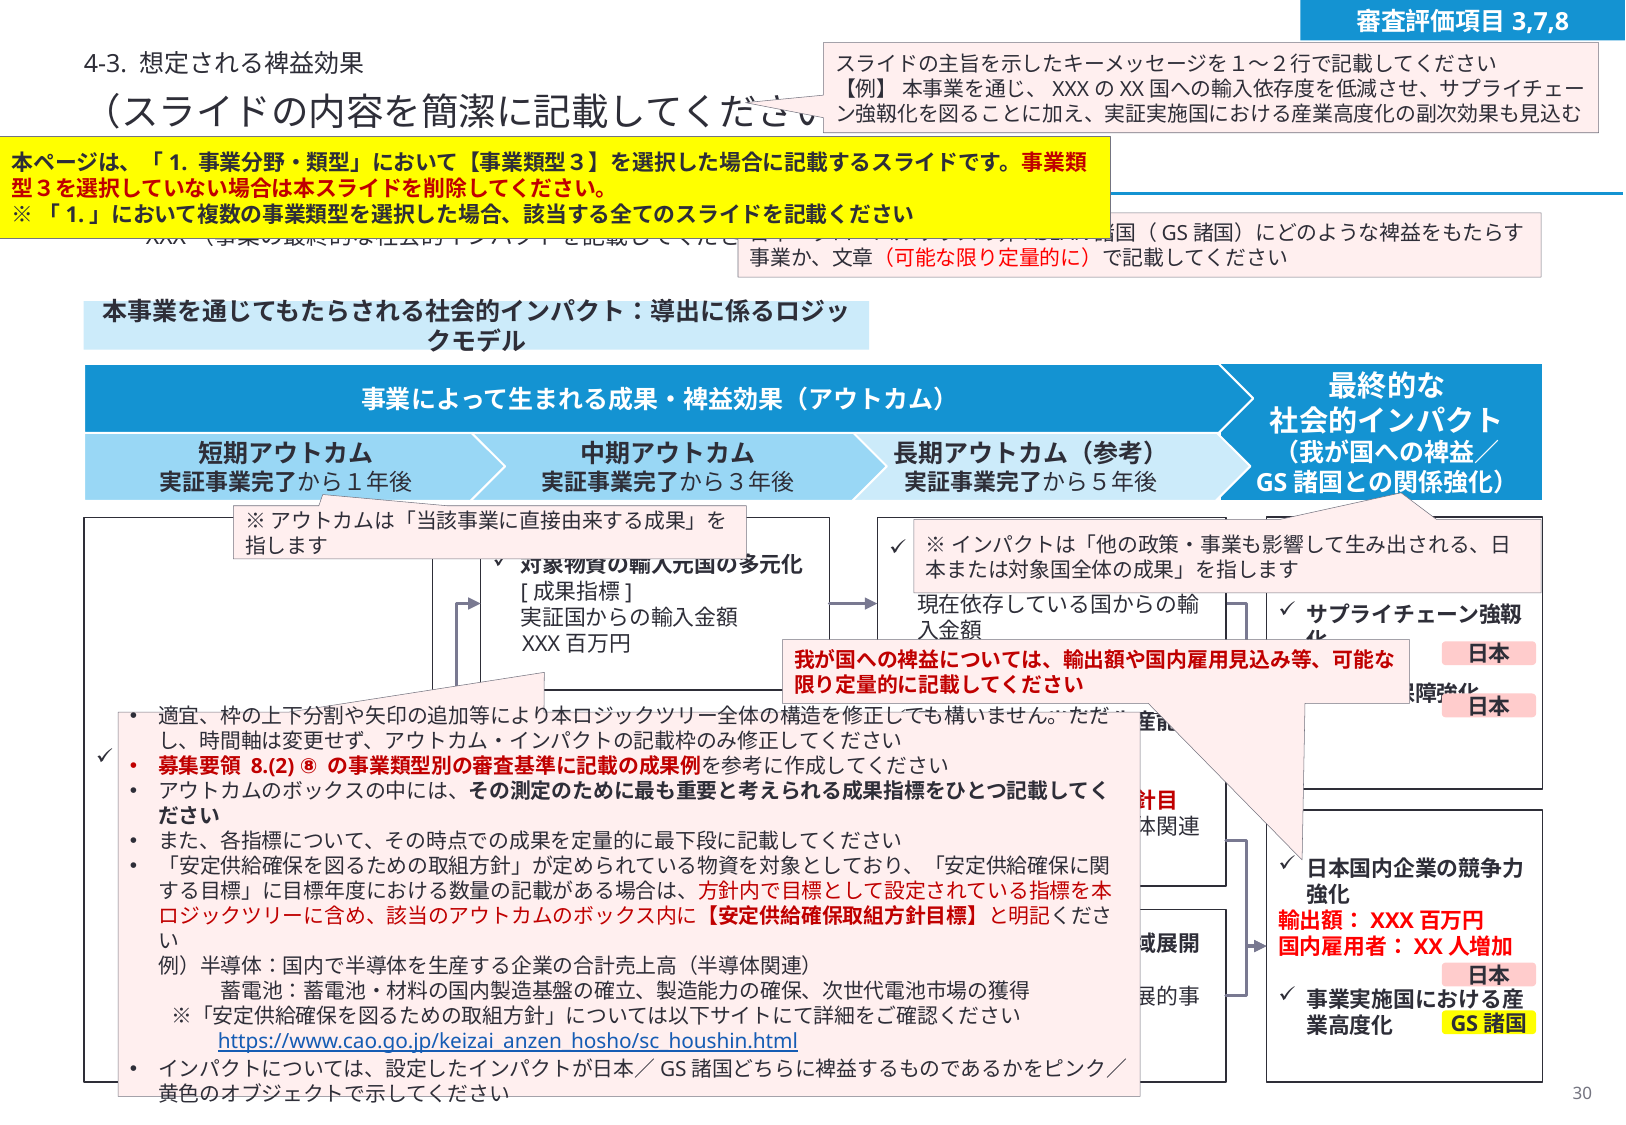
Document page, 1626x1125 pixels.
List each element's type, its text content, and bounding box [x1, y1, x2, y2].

text_box 日本国内企業の競争力強化 輸出額：XXX百万円 国内雇用者：XX人増加 事業実施国における産業高度化 [1266, 809, 1543, 1083]
text_box ※アウトカムは「当該事業に直接由来する成果」を指します [232, 493, 748, 560]
text_box 本ページは、「1. 事業分野・類型」において【事業類型３】を選択した場合に記載するスライドです。事業類型３を選択していない場合は本スライドを削除してください。 ※「1.」において複数の事業類型を選択した場合、該当する全てのスライドを記載ください [0, 136, 1111, 240]
list 4-3. 想定される裨益効果 [84, 40, 1299, 82]
text_box 短期アウトカム 実証事業完了から１年後 [83, 434, 506, 502]
text_box 本事業を通じてもたらされる社会的インパクト：導出に係るロジックモデル [83, 300, 870, 351]
text_box 現地工場での生産実現 [成果指標] 実証国内で生産開始した工場数XXX工場 [83, 516, 434, 1083]
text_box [1225, 603, 1267, 652]
text_box 対象技術の他事業・地域展開 [成果指標] 対象技術を活用した発展的事業の展開国数 XXXカ国 [1142, 909, 1227, 1083]
text_box 審査評価項目3,7,8 [1299, 0, 1625, 41]
text_box 日本・グローバルサウスの非ASEAN諸国（GS諸国）にどのような裨益をもたらす事業か、文章（可能な限り定量的に）で記載してください [735, 211, 1542, 278]
text_box 日本 [1440, 640, 1538, 667]
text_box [432, 800, 481, 996]
text_box 対象物資の輸入元国の多元化 [成果指標] 現在依存している国からの輸入金額 XXX百万円 [876, 516, 1227, 638]
text_box サプライチェーン強靱化 経済安全保障強化 [1266, 516, 1543, 790]
text_box 日本 [1440, 692, 1538, 719]
text_box 我が国への裨益については、輸出額や国内雇用見込み等、可能な限り定量的に記載してください [781, 638, 1411, 861]
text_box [1225, 839, 1267, 947]
text_box 国内における半導体生産能力強化 [成果指標] 【安定供給確保取組方針目標】国内における半導体関連売上 XXX百万円 [1142, 712, 1227, 887]
text_box 最終的な 社会的インパクト （我が国への裨益／ GS諸国との関係強化） [1219, 362, 1543, 502]
text_box 適宜、枠の上下分割や矢印の追加等により本ロジックツリー全体の構造を修正しても構いません。ただし、時間軸は変更せず、アウトカム・インパクトの記載枠のみ修正してください 募集要領 8.(2) ⑧ の事業類型別の審査基準に記載の成果例を参考に作成してください アウトカムのボックスの中には、その測定のために最も重要と考えられる成果指標をひとつ記載してください また、各指標について、その時点での成果を定量的に最下段に記載してください 「安定供給確保を図るための取組方針」が定められている物資を対象としており、「安定供給確保に関する目標」に目標年度における数量の記載がある場合は、方針内で目標として設定されている指標を本ロジックツリーに含め、該当のアウトカムのボックス内に【安定供給確保取組方針目標】と明記ください 例）半導体：国内で半導体を生産する企業の合計売上高（半導体関連） 蓄電池：蓄電池・材料の国内製造基盤の確立、製造能力の確保、次世代電池市場の獲得 ※「安定供給確保を図るための取組方針」については以下サイトにて詳細をご確認ください https://www.cao.go.jp/keizai_anzen_hosho/sc_houshin.html インパクトについては、設定したインパクトが日本／GS諸国どちらに裨益するものであるかをピンク／黄色のオブジェクトで示してください [117, 671, 1142, 1098]
list （スライドの内容を簡潔に記載してください） [84, 83, 1543, 183]
text_box GS諸国 [1440, 1009, 1538, 1036]
text_box 対象物資の輸入元国の多元化 [成果指標] 実証国からの輸入金額 XXX百万円 [480, 516, 830, 691]
text_box 中期アウトカム 実証事業完了から３年後 [472, 434, 888, 502]
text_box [432, 603, 481, 799]
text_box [1225, 652, 1267, 772]
text_box 日本 [1440, 961, 1538, 988]
text_box スライドの主旨を示したキーメッセージを１～２行で記載してください 【例】 本事業を通じ、XXXのXX国への輸入依存度を低減させ、サプライチェーン強靱化を図ることに加え、実証実施国における産業高度化の副次効果も見込む [744, 41, 1600, 134]
text_box 長期アウトカム（参考） 実証事業完了から５年後 [854, 434, 1252, 502]
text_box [1225, 947, 1267, 996]
text_box XXX（事業の最終的な社会的インパクトを記載してください） [83, 213, 1543, 299]
text_box 事業によって生まれる成果・裨益効果（アウトカム） [83, 363, 1254, 434]
text_box ※インパクトは「他の政策・事業も影響して生み出される、日本または対象国全体の成果」を指します [913, 491, 1542, 594]
